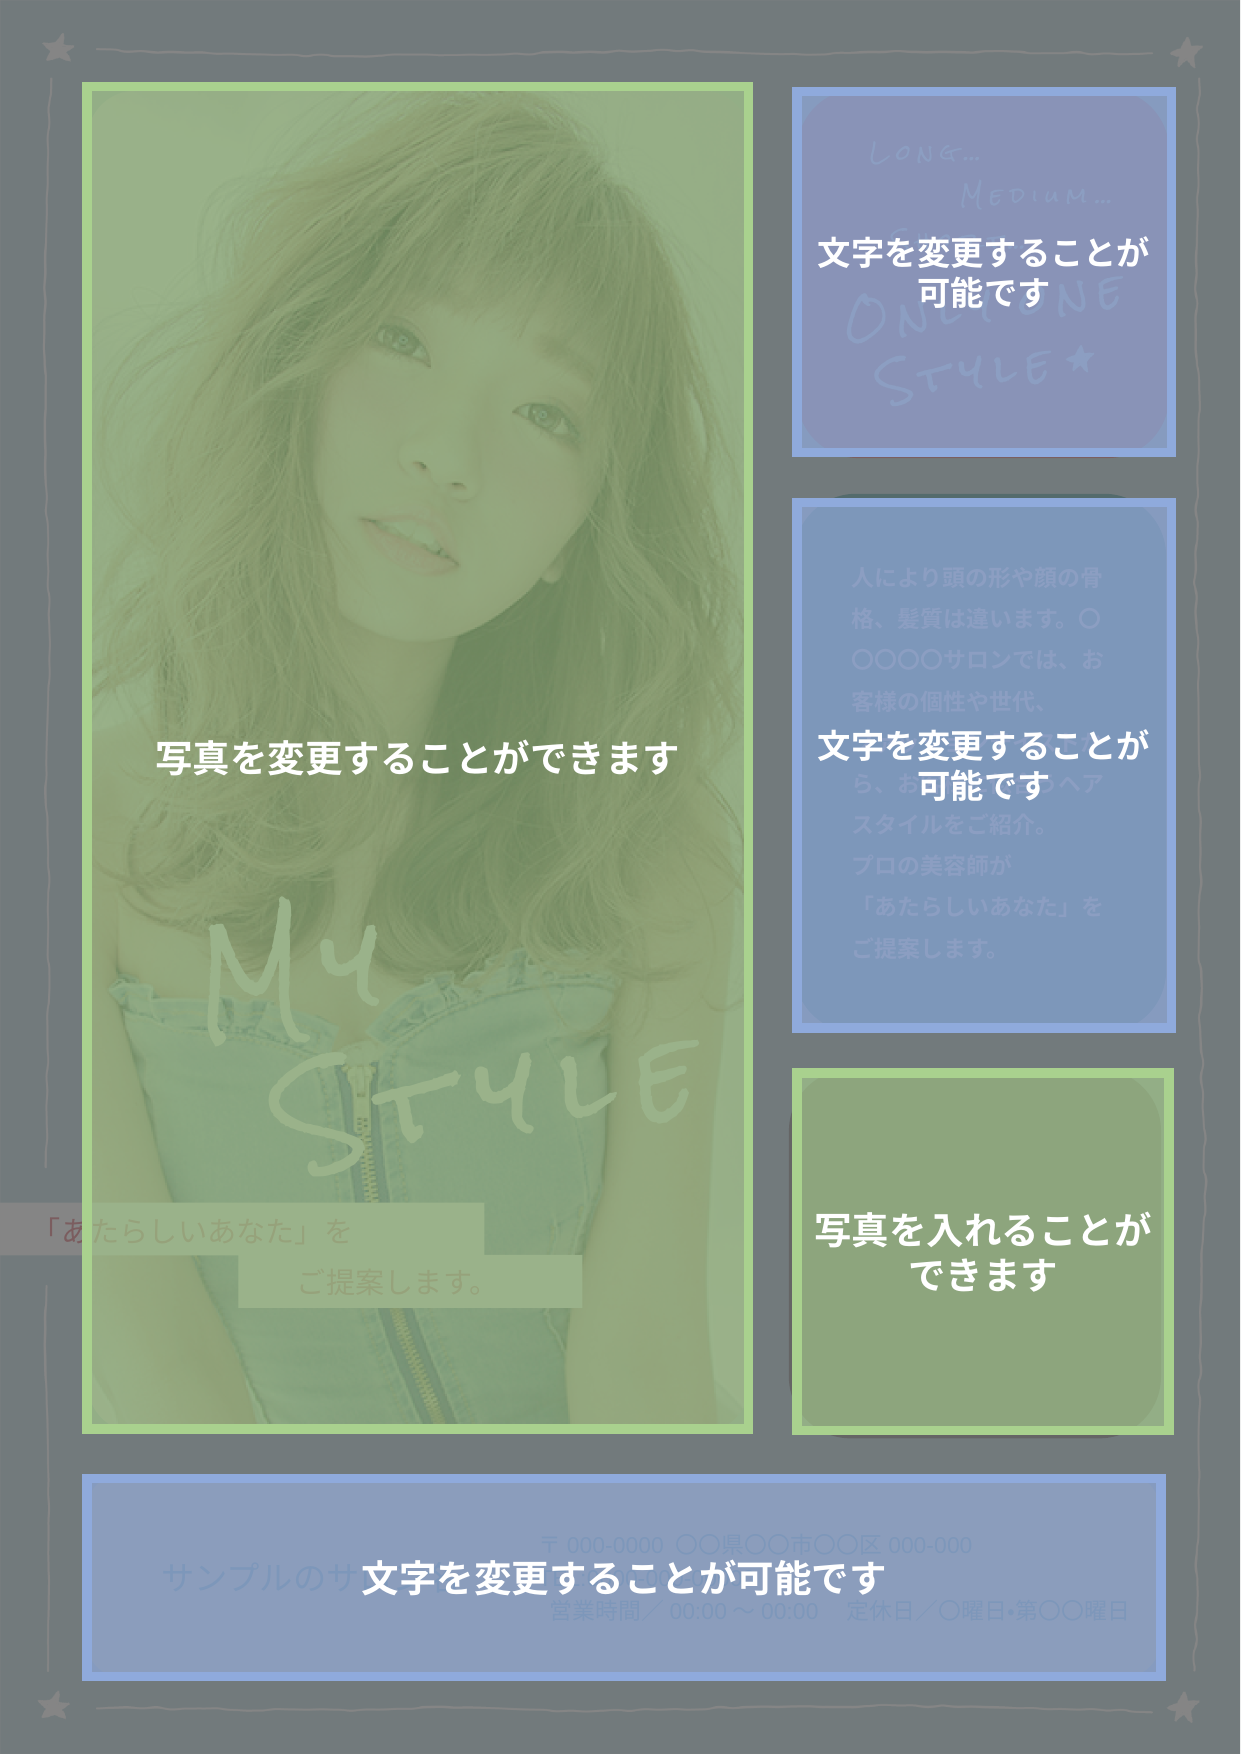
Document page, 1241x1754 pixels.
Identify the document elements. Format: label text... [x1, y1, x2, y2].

text_box [0, 0, 1241, 1754]
text_box 写真を入れることができます [796, 1072, 1170, 1432]
text_box 文字を変更することが可能です [796, 90, 1172, 454]
text_box 文字を変更することが可能です [796, 501, 1172, 1029]
picture [87, 90, 750, 1432]
text_box 文字を変更することが可能です [86, 1478, 1162, 1678]
picture [839, 138, 1146, 436]
text_box 写真を変更することができます [86, 86, 749, 1430]
